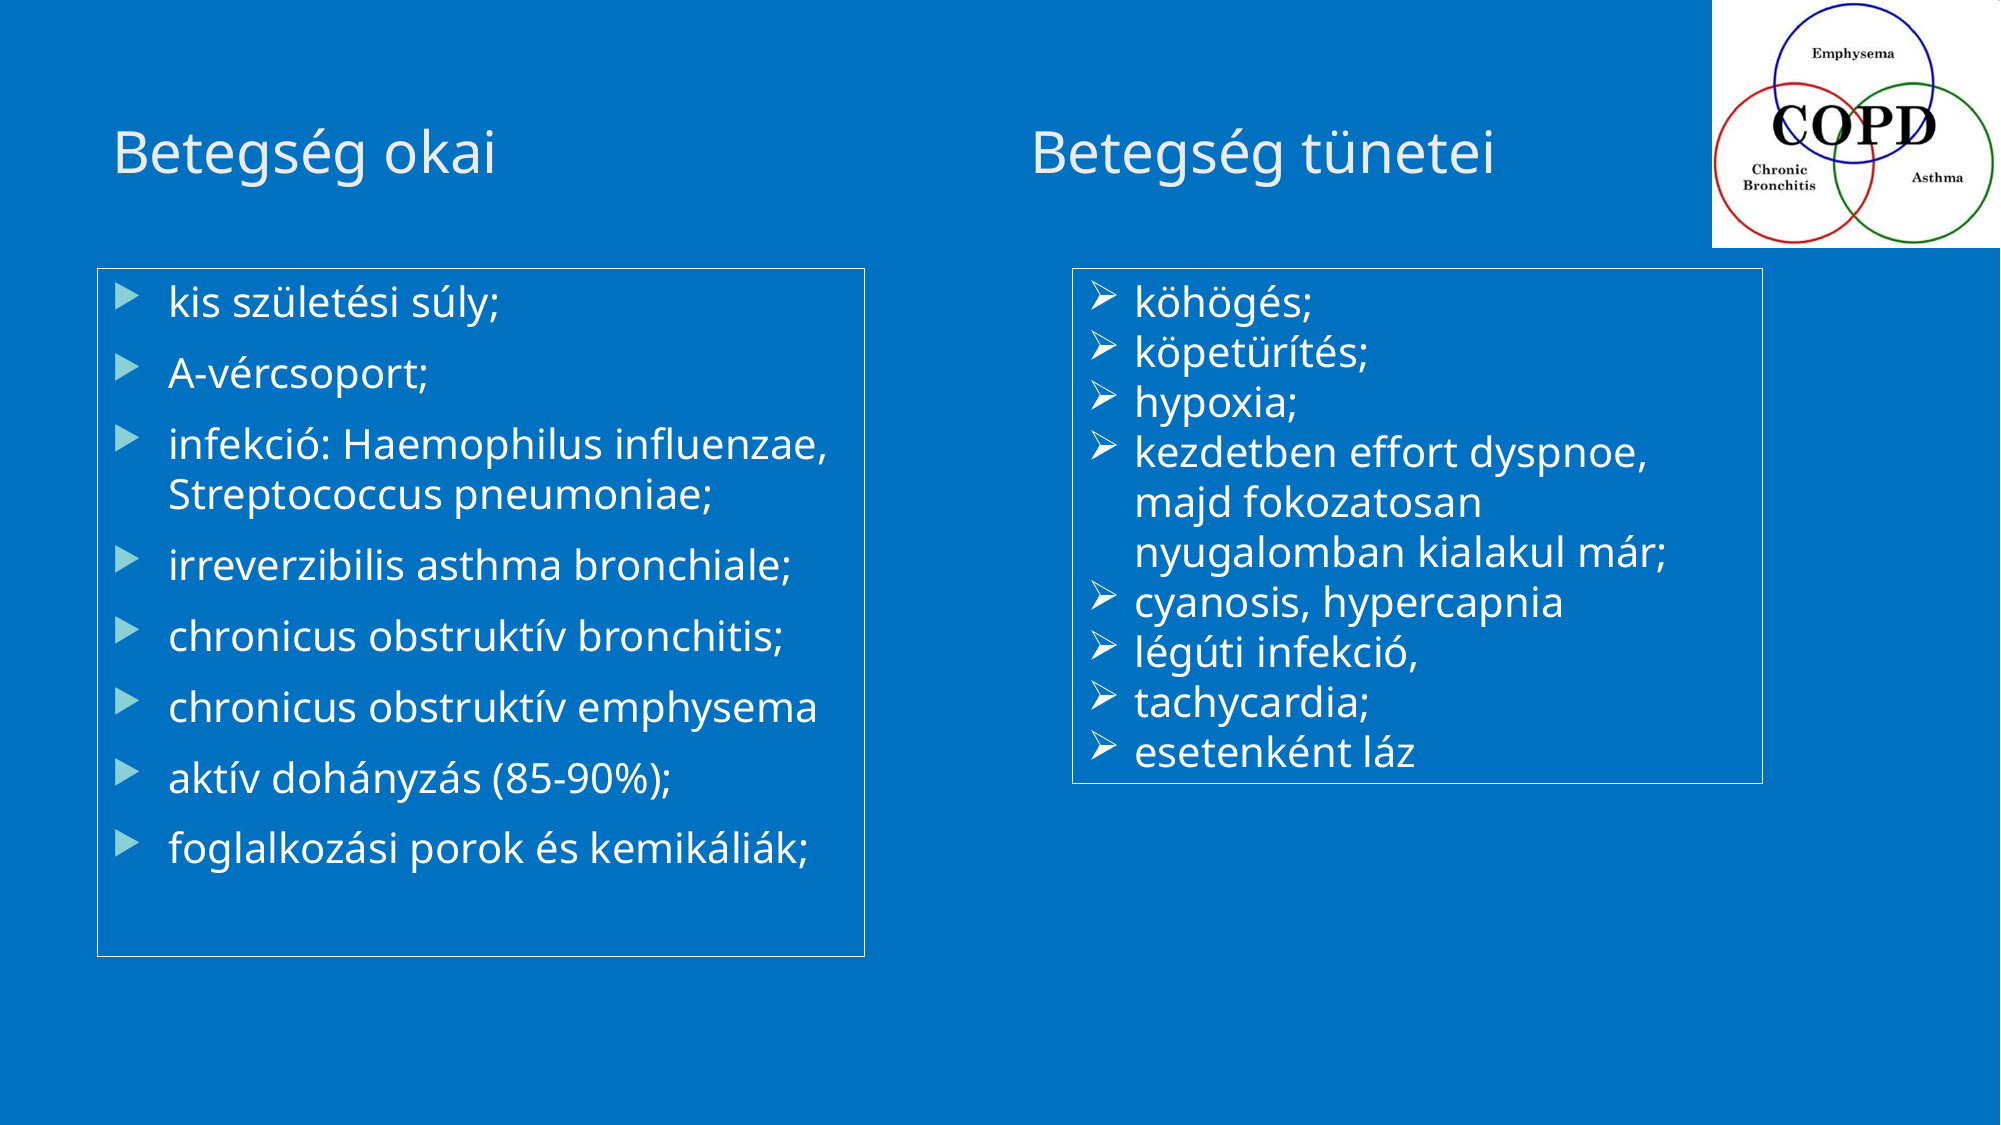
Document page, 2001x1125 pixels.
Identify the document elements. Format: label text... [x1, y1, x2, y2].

text_box köhögés; köpetürítés; hypoxia; kezdetben effort dyspnoe, majd fokozatosan nyugalomban kialakul már; cyanosis, hypercapnia légúti infekció, tachycardia; esetenként láz [1072, 268, 1763, 784]
title Betegség okai Betegség tünetei [97, 108, 1640, 338]
picture [1712, 0, 2000, 249]
list kis születési súly; A-vércsoport; infekció: Haemophilus influenzae, Streptococcus pneumoniae; irreverzibilis asthma bronchiale; chronicus obstruktív bronchitis; chronicus obstruktív emphysema aktív dohányzás (85-90%); foglalkozási porok és kemikáliák; [97, 338, 865, 957]
